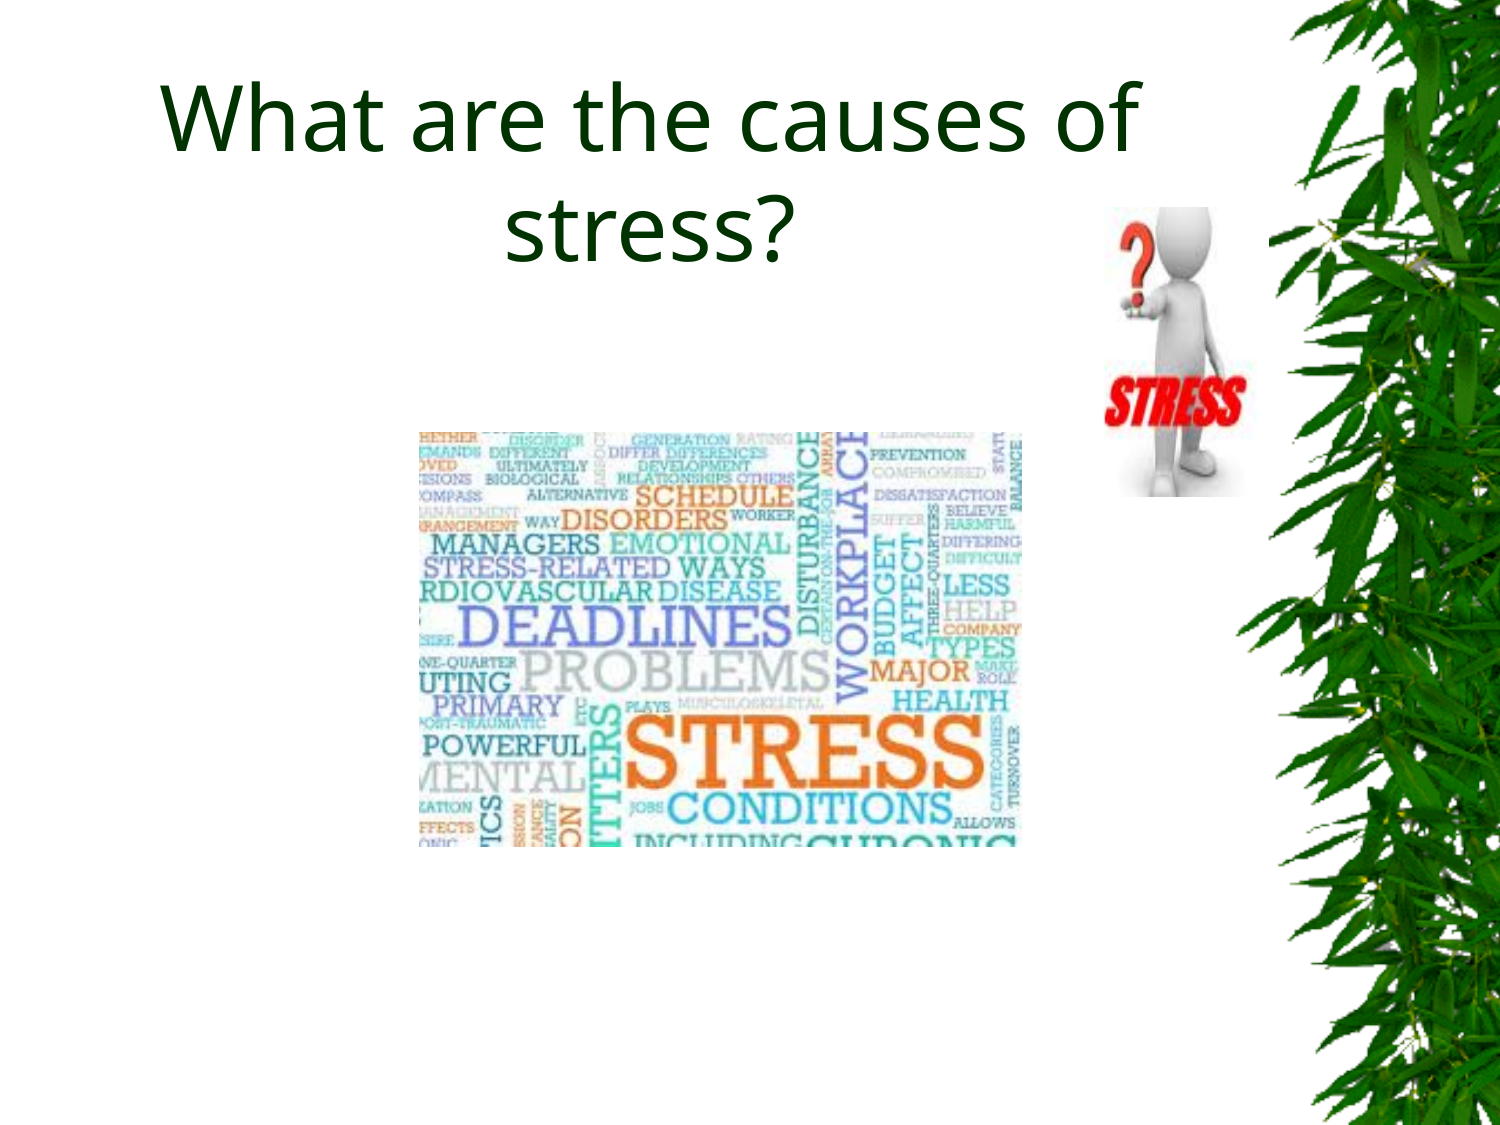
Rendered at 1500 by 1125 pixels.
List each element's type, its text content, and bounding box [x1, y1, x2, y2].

picture [418, 432, 1022, 847]
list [1080, 207, 1269, 497]
picture [1206, 0, 1500, 1125]
title What are the causes of stress? [37, 49, 1263, 288]
